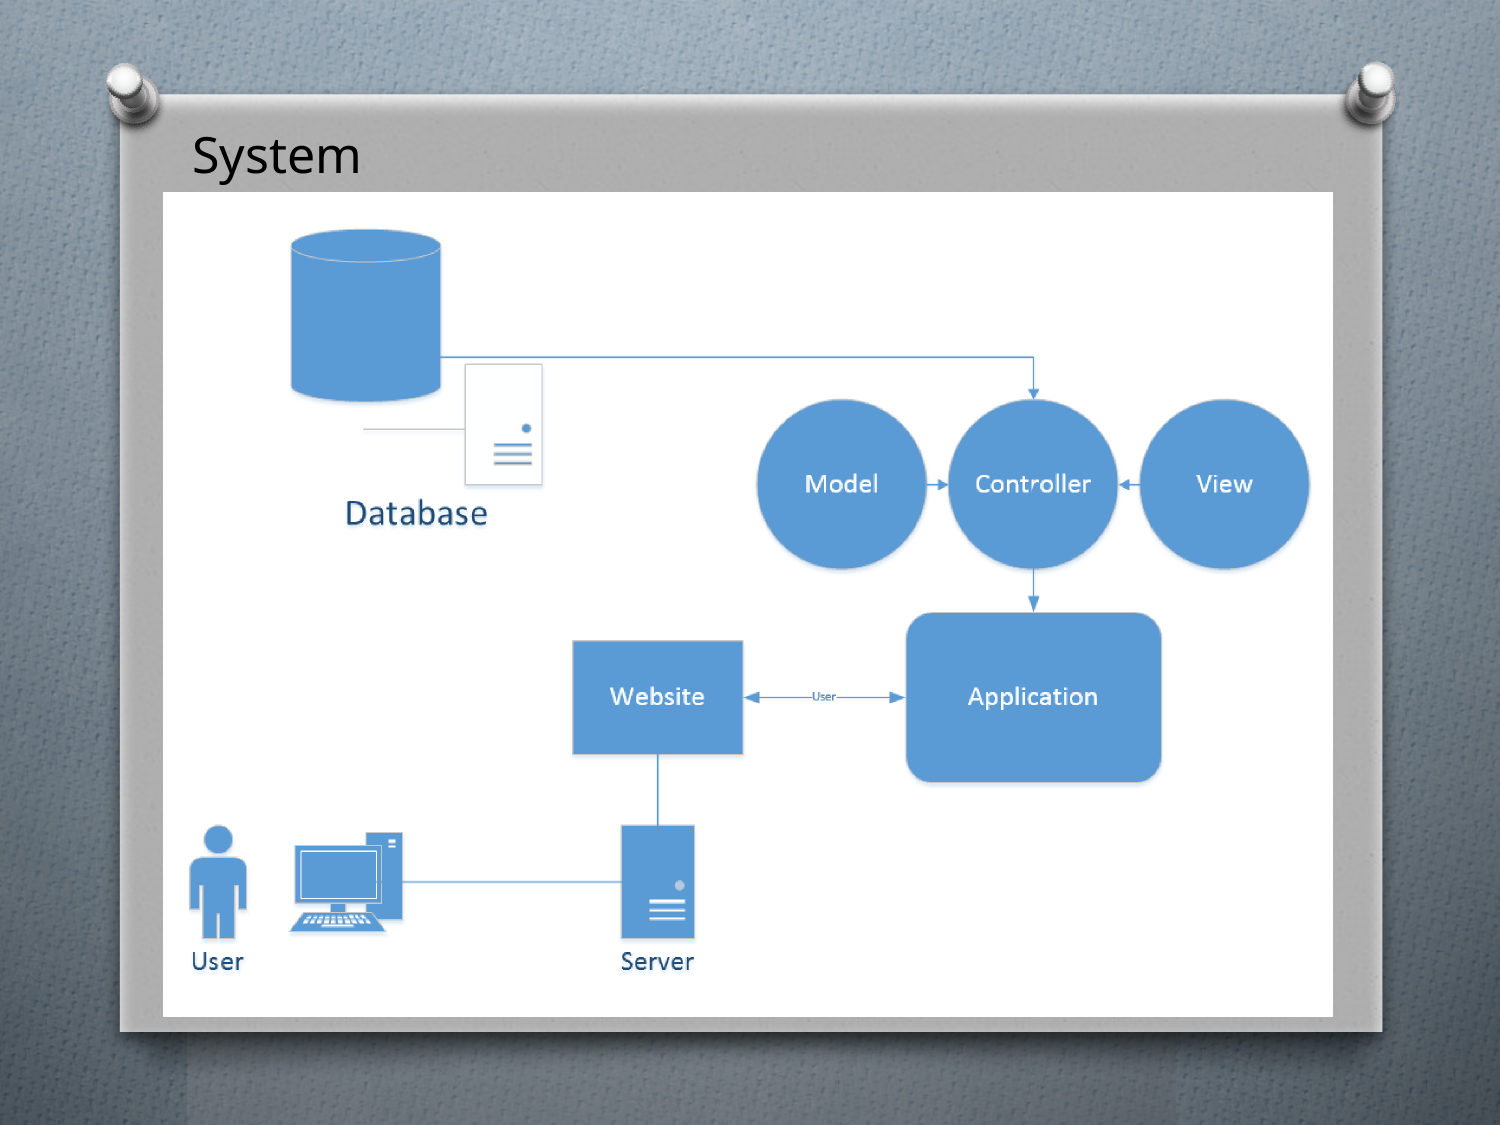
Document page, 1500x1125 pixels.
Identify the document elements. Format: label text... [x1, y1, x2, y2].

picture [1317, 35, 1439, 156]
text_box System Architecture [177, 116, 654, 191]
picture [162, 191, 1333, 1018]
picture [75, 29, 198, 153]
